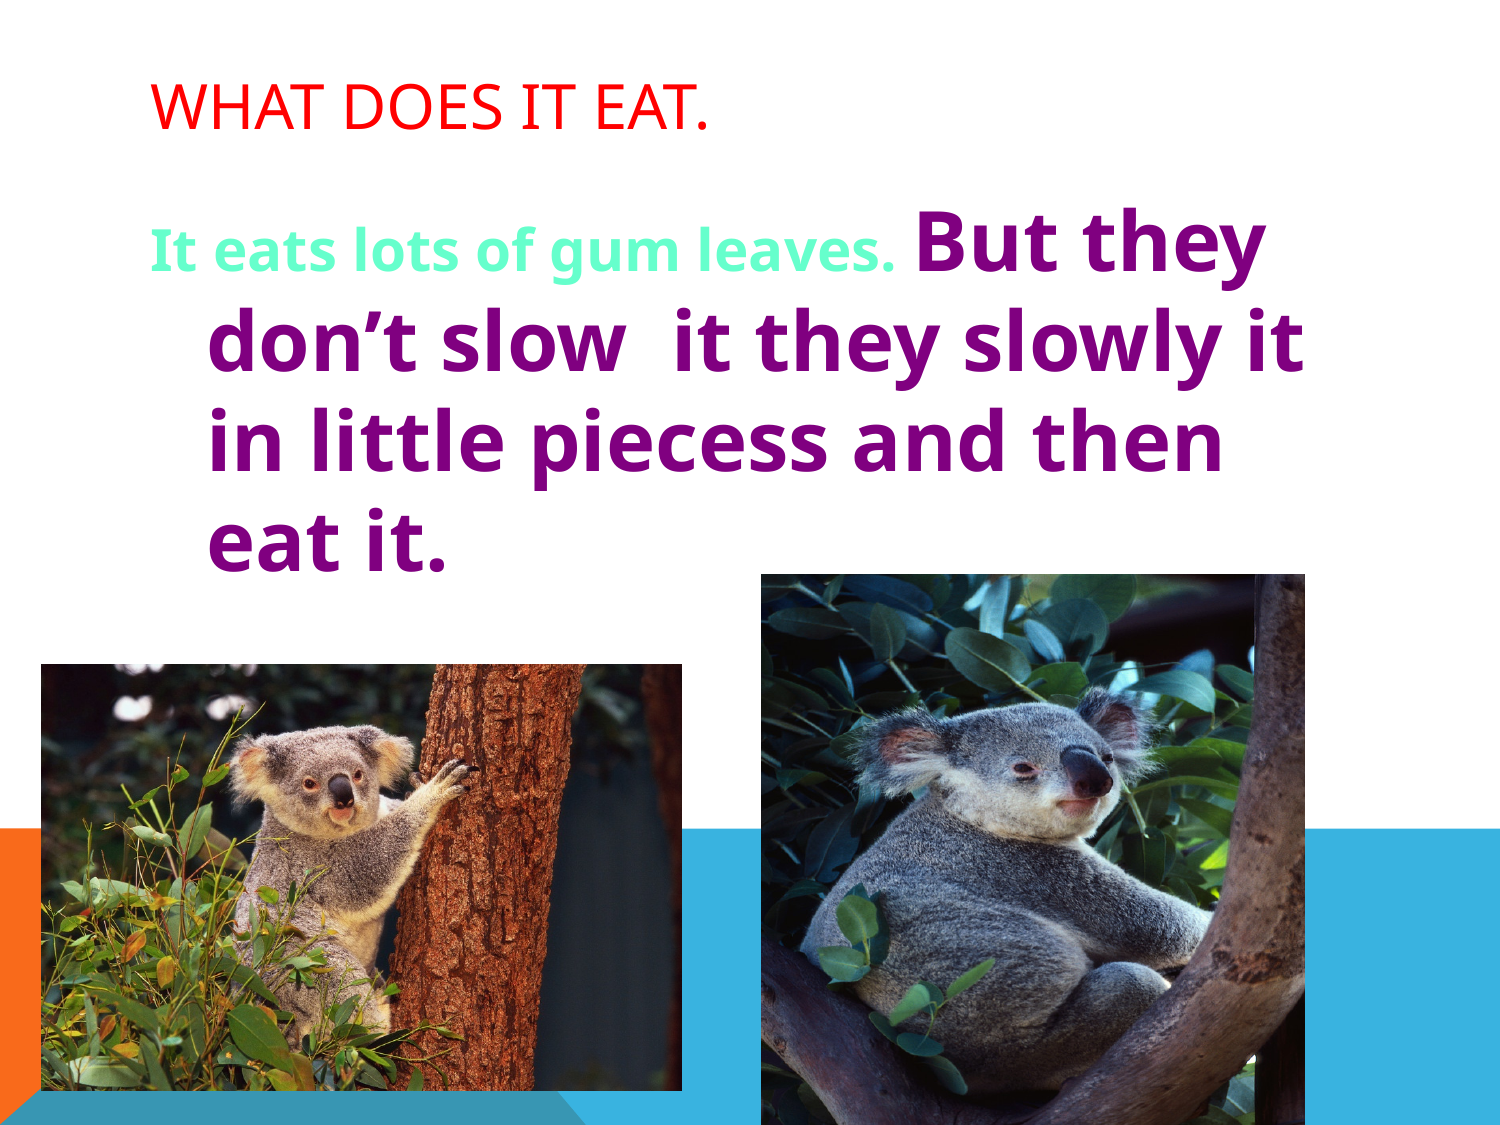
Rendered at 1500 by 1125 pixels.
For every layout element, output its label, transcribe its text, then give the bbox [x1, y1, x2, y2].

title What doES it eat. [135, 60, 1369, 150]
picture [41, 663, 682, 1091]
list It eats lots of gum leaves. But they don’t slow it they slowly it in little piecess and then eat it. [135, 180, 1369, 768]
picture [761, 573, 1305, 1125]
